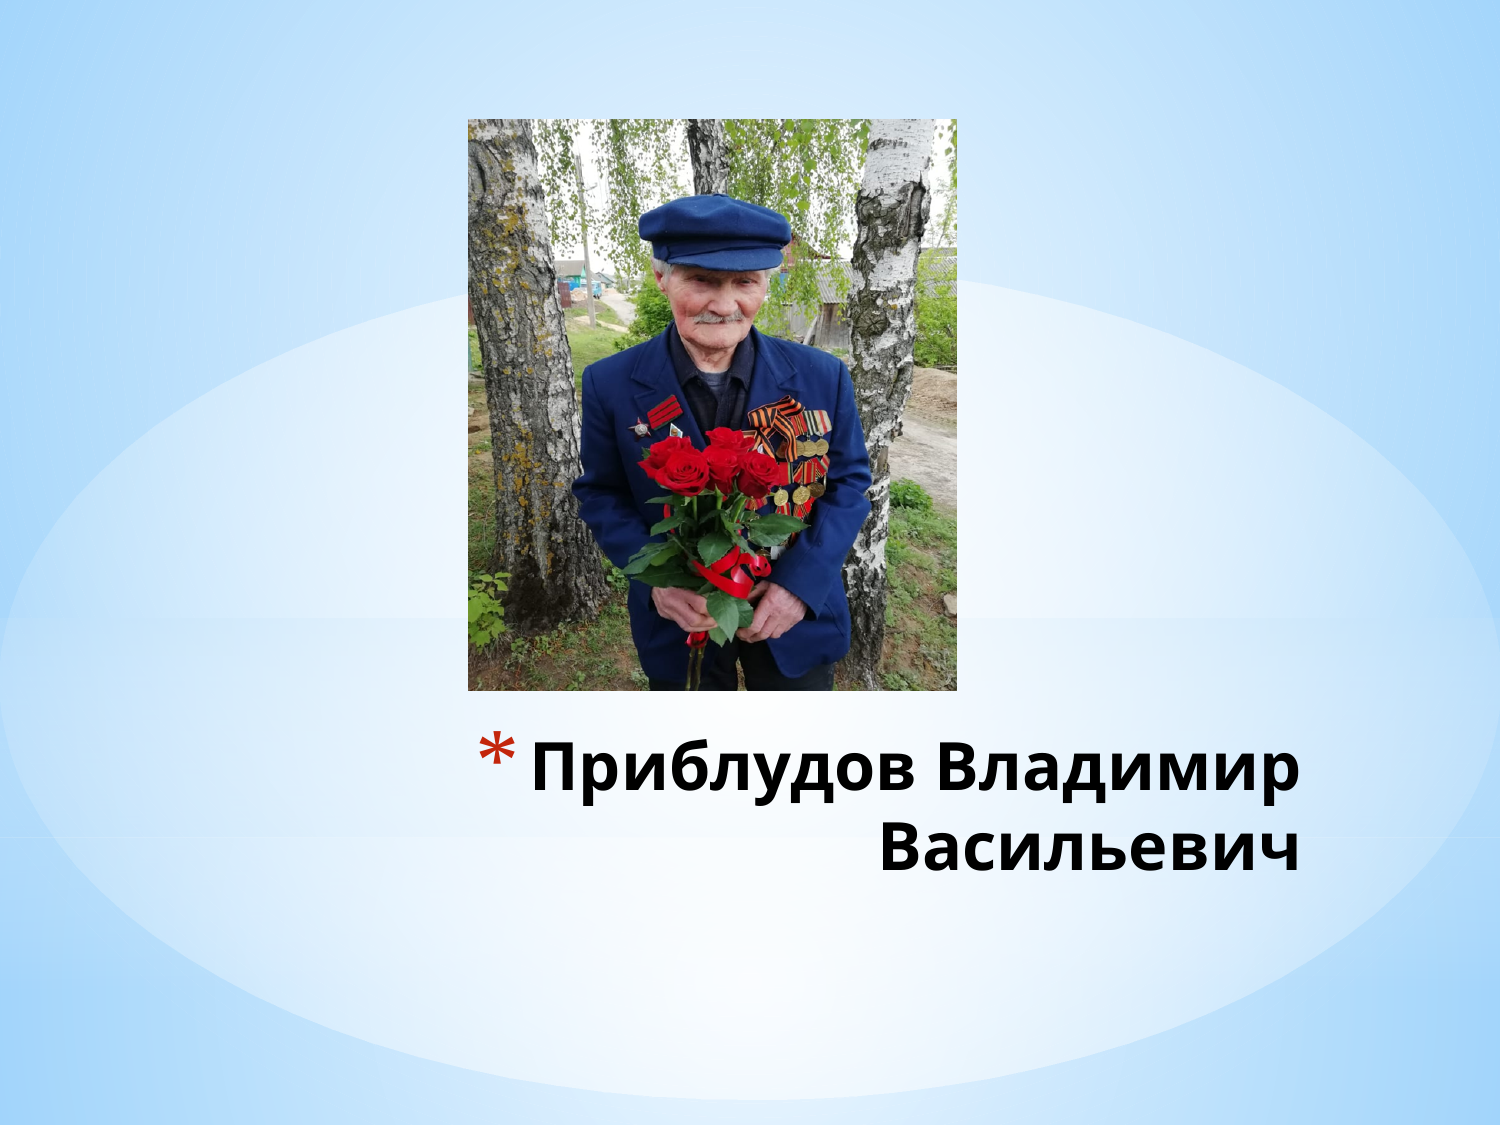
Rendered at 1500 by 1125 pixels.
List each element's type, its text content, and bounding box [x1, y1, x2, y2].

title Приблудов Владимир Васильевич [88, 716, 1317, 904]
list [467, 119, 957, 691]
